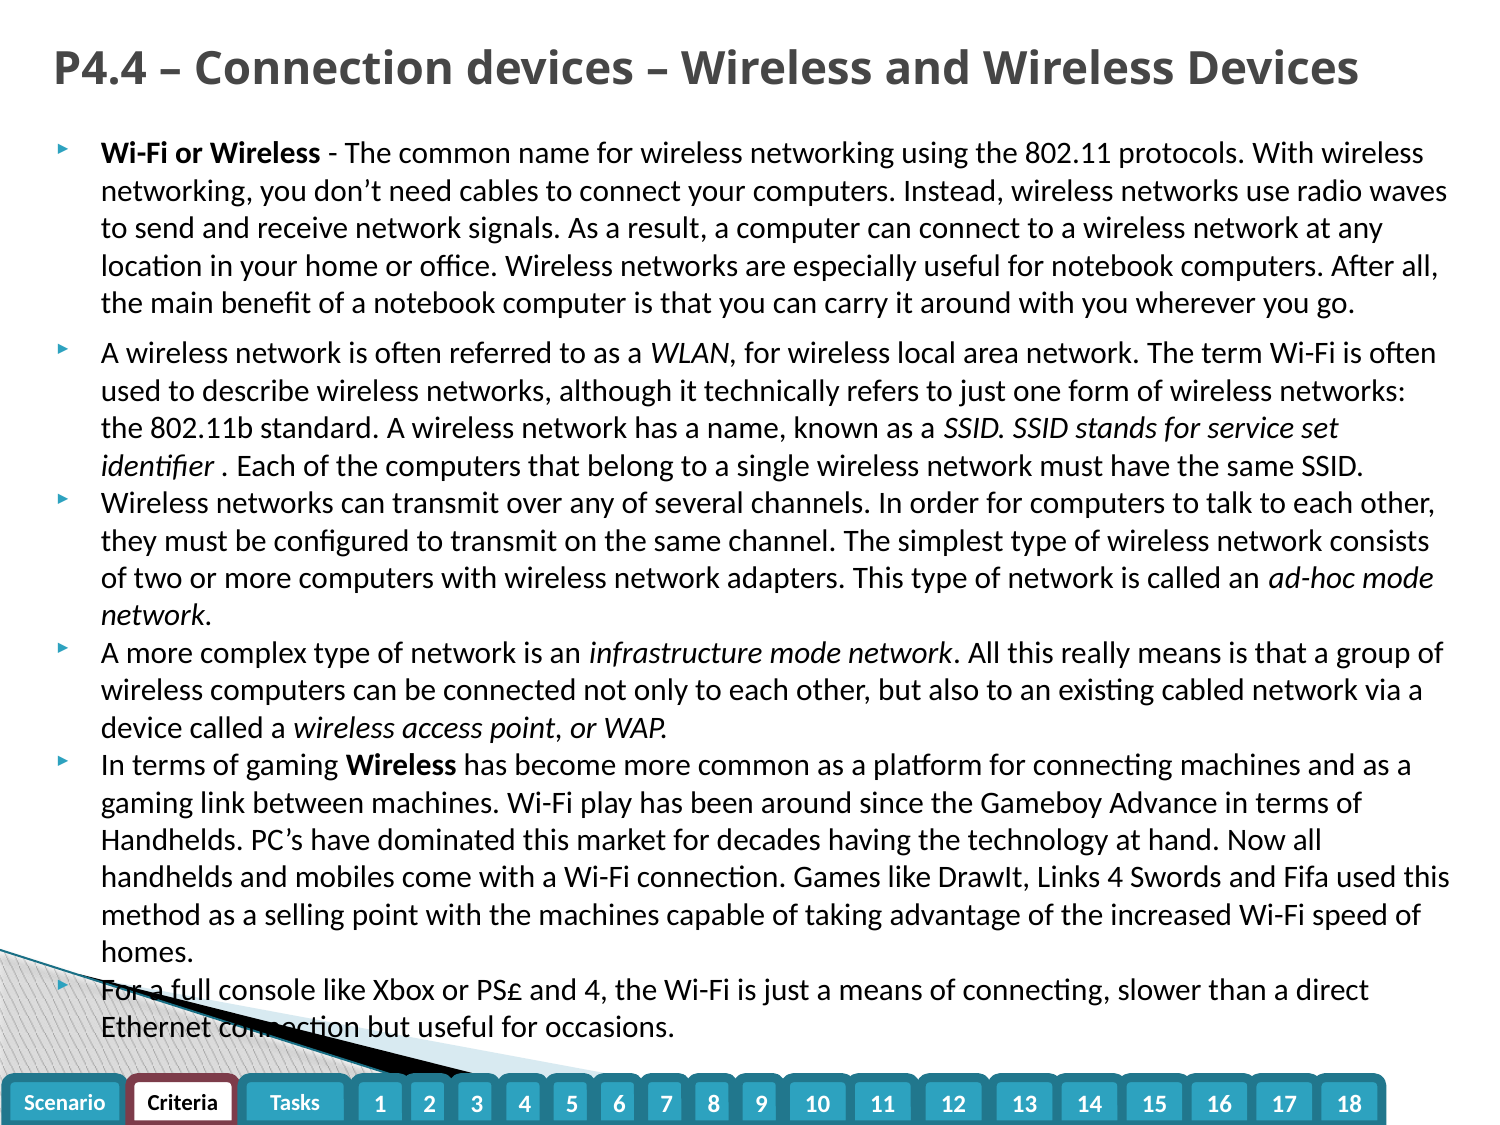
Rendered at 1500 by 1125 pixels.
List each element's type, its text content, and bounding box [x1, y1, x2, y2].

title P4.4 – Connection devices – Wireless and Wireless Devices [37, 19, 1471, 114]
list Wi-Fi or Wireless - The common name for wireless networking using the 802.11 protocols. With wireless networking, you don’t need cables to connect your computers. Instead, wireless networks use radio waves to send and receive network signals. As a result, a computer can connect to a wireless network at any location in your home or office. Wireless networks are especially useful for notebook computers. After all, the main benefit of a notebook computer is that you can carry it around with you wherever you go. A wireless network is often referred to as a WLAN, for wireless local area network. The term Wi-Fi is often used to describe wireless networks, although it technically refers to just one form of wireless networks: the 802.11b standard. A wireless network has a name, known as a SSID. SSID stands for service set identifier . Each of the computers that belong to a single wireless network must have the same SSID. Wireless networks can transmit over any of several channels. In order for computers to talk to each other, they must be configured to transmit on the same channel. The simplest type of wireless network consists of two or more computers with wireless network adapters. This type of network is called an ad-hoc mode network. A more complex type of network is an infrastructure mode network. All this really means is that a group of wireless computers can be connected not only to each other, but also to an existing cabled network via a device called a wireless access point, or WAP. In terms of gaming Wireless has become more common as a platform for connecting machines and as a gaming link between machines. Wi-Fi play has been around since the Gameboy Advance in terms of Handhelds. PC’s have dominated this market for decades having the technology at hand. Now all handhelds and mobiles come with a Wi-Fi connection. Games like DrawIt, Links 4 Swords and Fifa used this method as a selling point with the machines capable of taking advantage of the increased Wi-Fi speed of homes. For a full console like Xbox or PS£ and 4, the Wi-Fi is just a means of connecting, slower than a direct Ethernet connection but useful for occasions. [41, 125, 1471, 1047]
